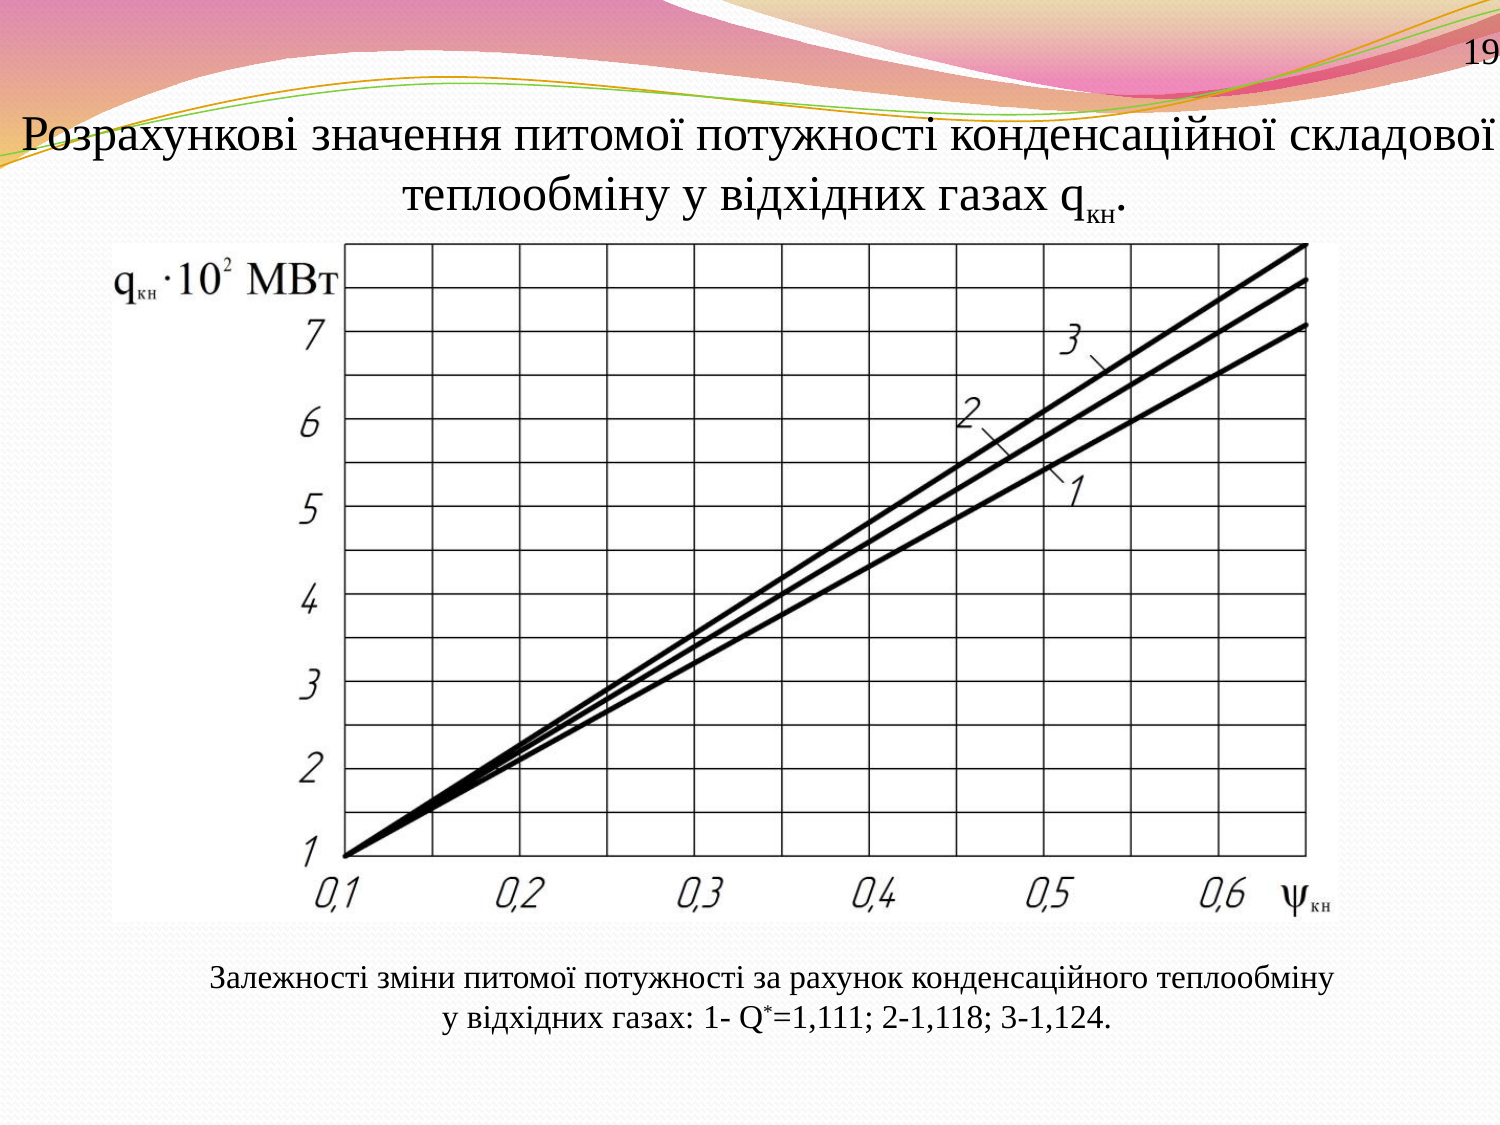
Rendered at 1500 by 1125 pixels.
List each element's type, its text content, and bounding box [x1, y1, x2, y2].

table_cell 0,0612 [105, 245, 111, 297]
text_box Розрахункові значення питомої потужності конденсаційної складової теплообміну у відхідних газах qкн. [6, 93, 1500, 297]
table_cell 0,0612 [1338, 246, 1343, 297]
text_box Залежності зміни питомої потужності за рахунок конденсаційного теплообміну у відхідних газах: 1- Q*=1,111; 2-1,118; 3-1,124. [0, 947, 1500, 1043]
slide_number 19 [1374, 12, 1500, 73]
picture [111, 243, 1338, 922]
